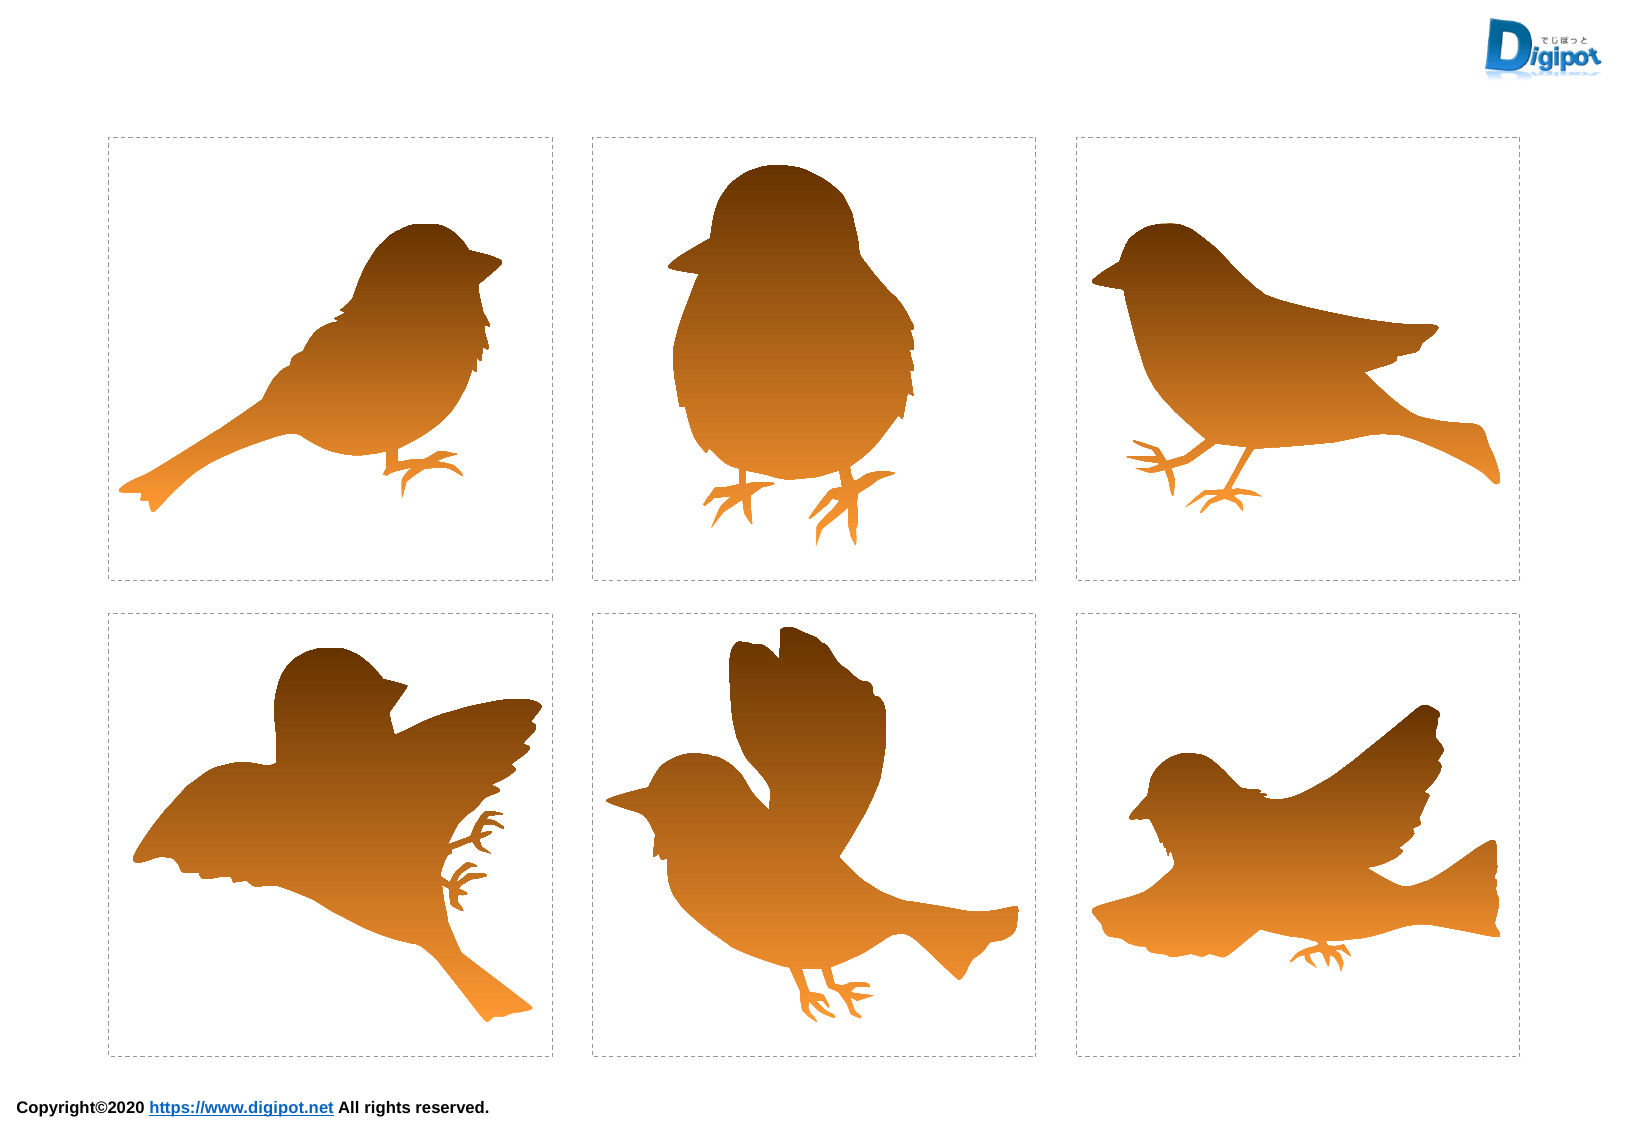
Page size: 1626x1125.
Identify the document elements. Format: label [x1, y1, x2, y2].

text_box [1091, 705, 1501, 973]
picture [1485, 18, 1602, 82]
text_box [1091, 223, 1501, 514]
text_box [118, 223, 503, 513]
text_box [667, 165, 915, 548]
text_box [133, 647, 542, 1023]
text_box [606, 626, 1019, 1023]
